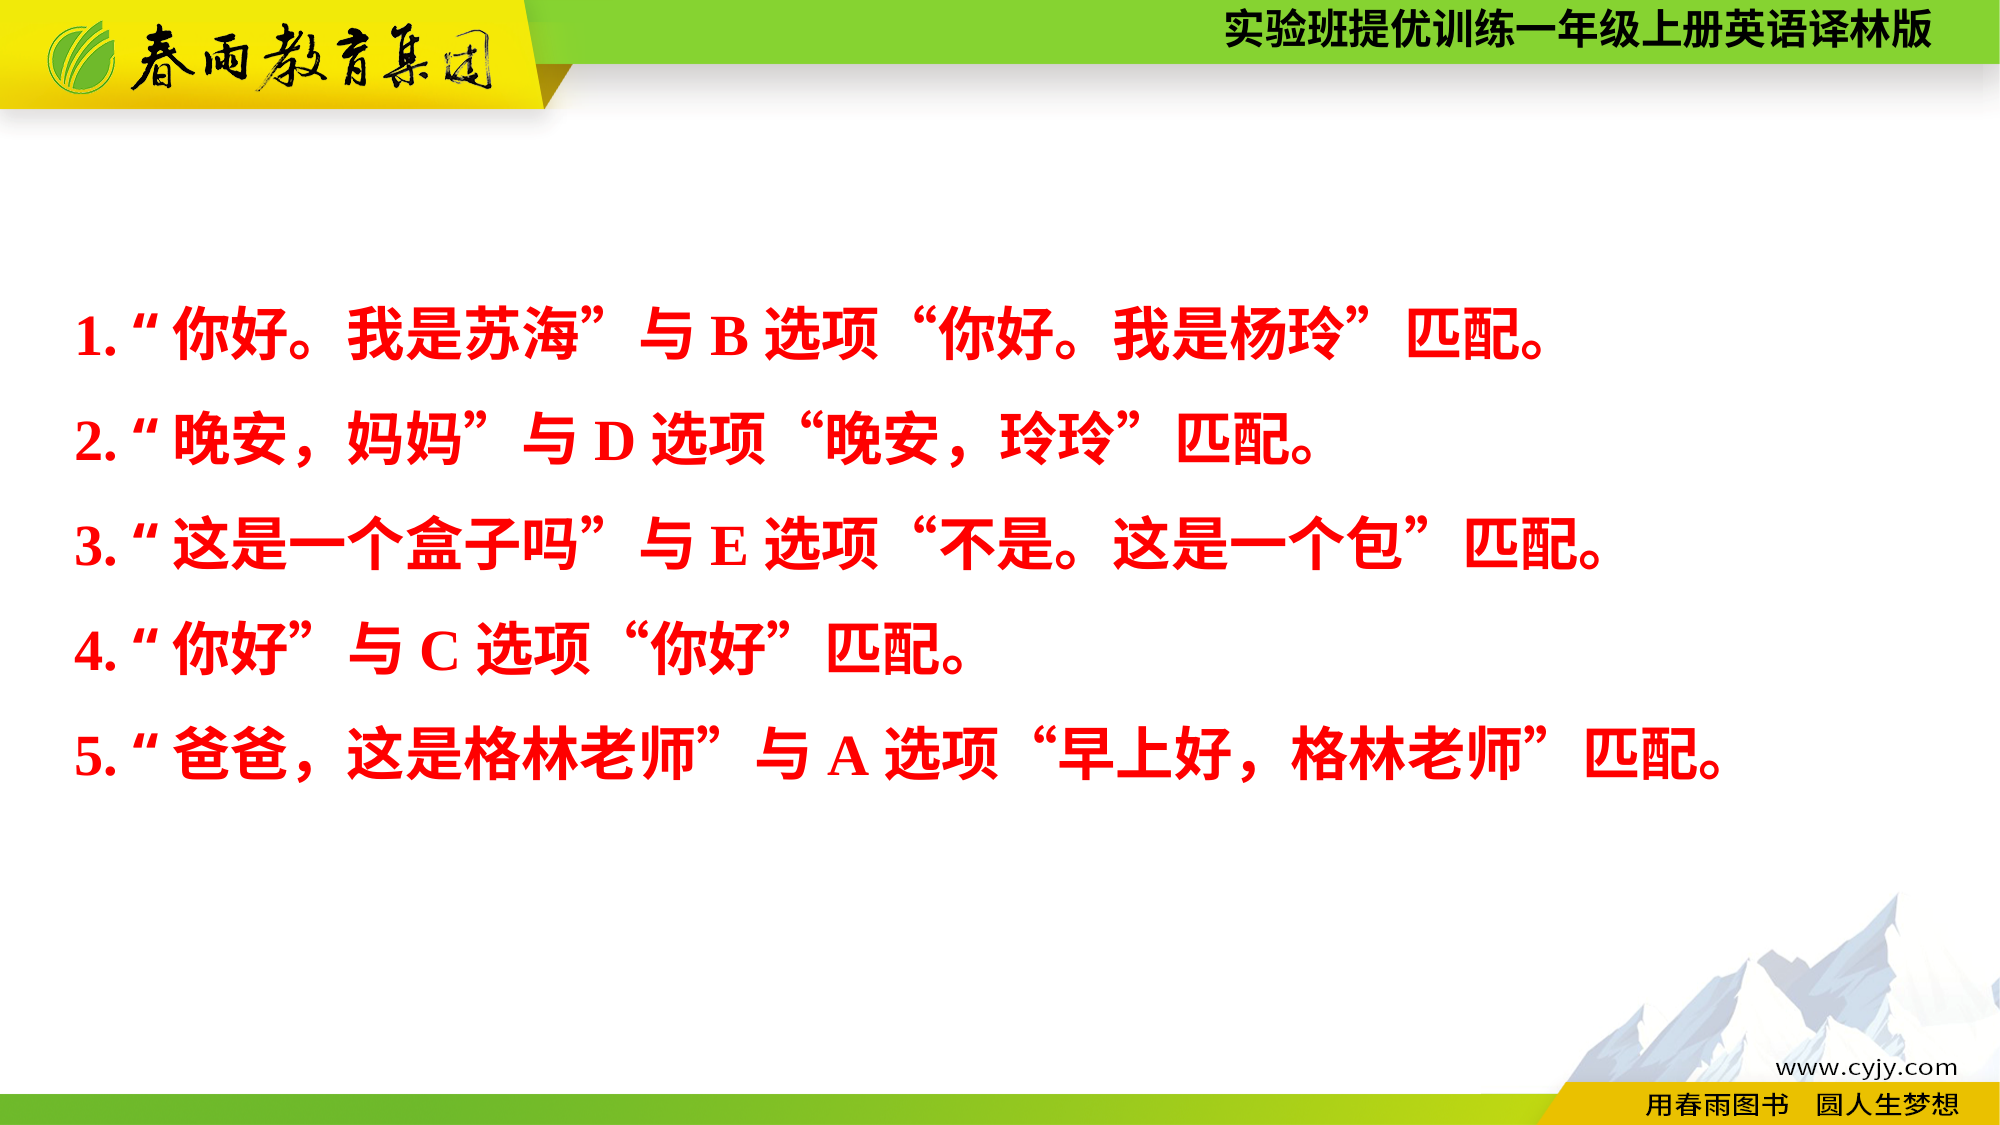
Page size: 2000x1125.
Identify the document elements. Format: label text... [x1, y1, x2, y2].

picture [0, 0, 2000, 1125]
list 1. “你好。我是苏海”与B选项“你好。我是杨玲”匹配。 2. “晚安，妈妈”与D选项“晚安，玲玲”匹配。 3. “这是一个盒子吗”与E选项“不是。这是一个包”匹配。 4. “你好”与C选项“你好”匹配。 5. “爸爸，这是格林老师”与A选项“早上好，格林老师”匹配。 [59, 255, 1944, 787]
